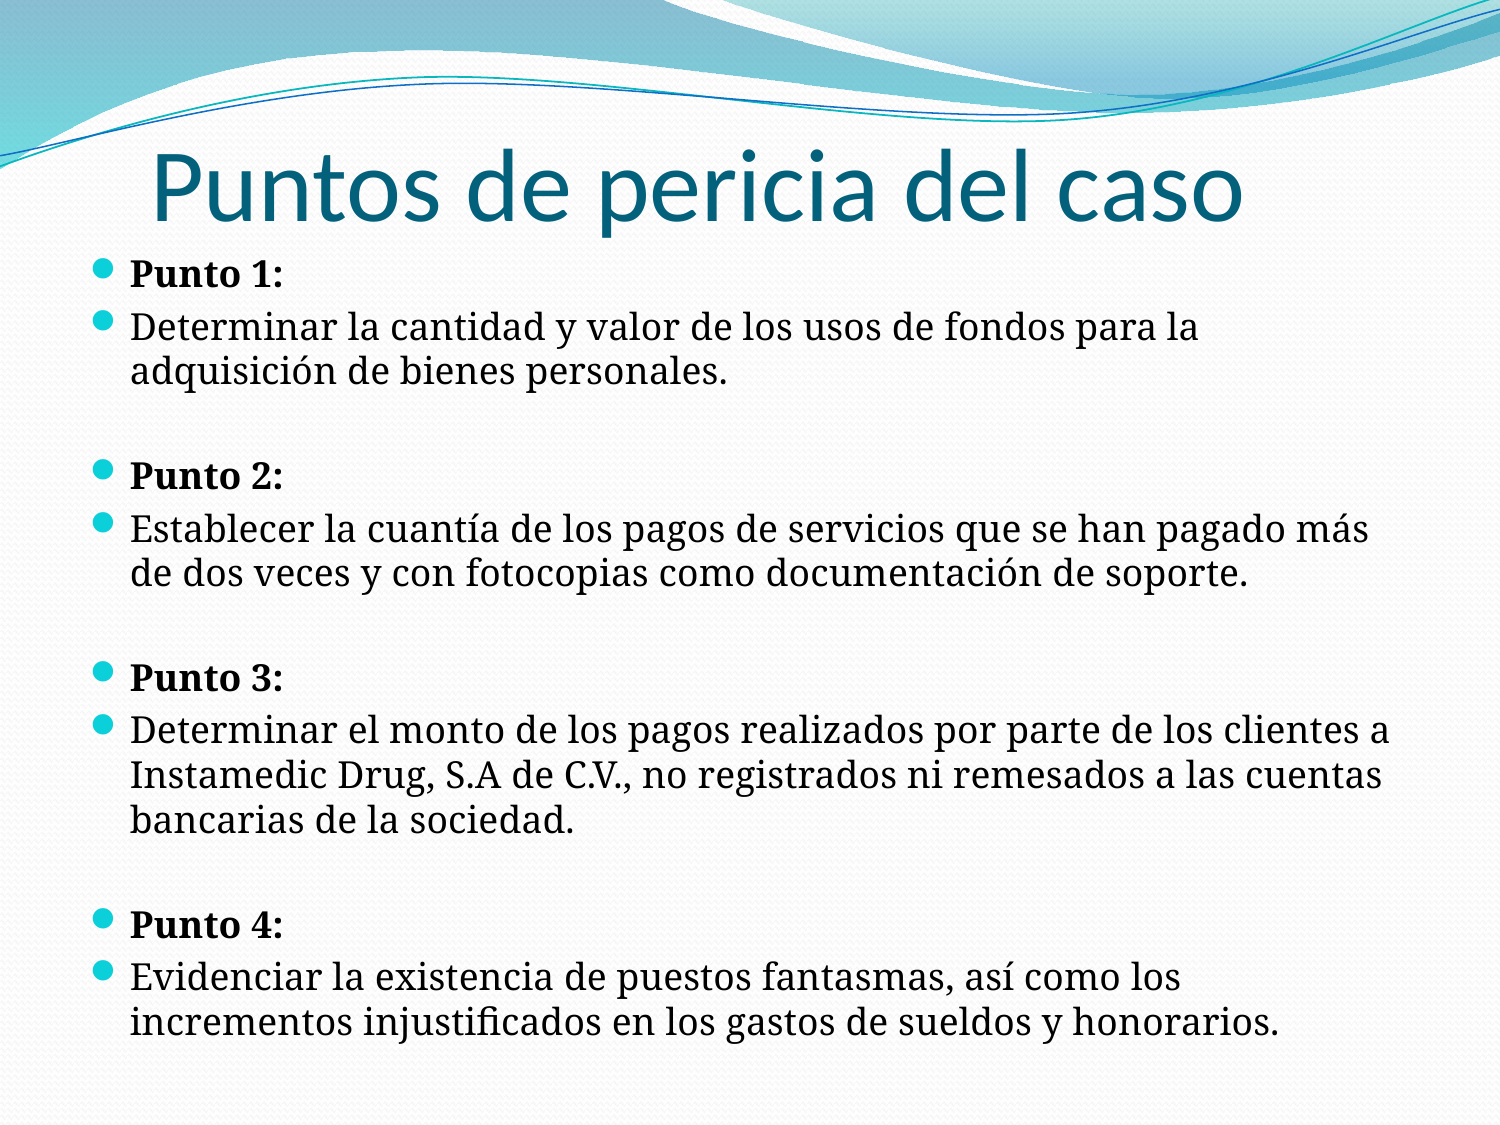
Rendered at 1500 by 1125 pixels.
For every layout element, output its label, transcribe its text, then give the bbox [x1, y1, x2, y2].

title Puntos de pericia del caso [150, 54, 1500, 243]
list Punto 1: Determinar la cantidad y valor de los usos de fondos para la adquisición de bienes personales. Punto 2: Establecer la cuantía de los pagos de servicios que se han pagado más de dos veces y con fotocopias como documentación de soporte. Punto 3: Determinar el monto de los pagos realizados por parte de los clientes a Instamedic Drug, S.A de C.V., no registrados ni remesados a las cuentas bancarias de la sociedad. Punto 4: Evidenciar la existencia de puestos fantasmas, así como los incrementos injustificados en los gastos de sueldos y honorarios. [75, 243, 1425, 1059]
